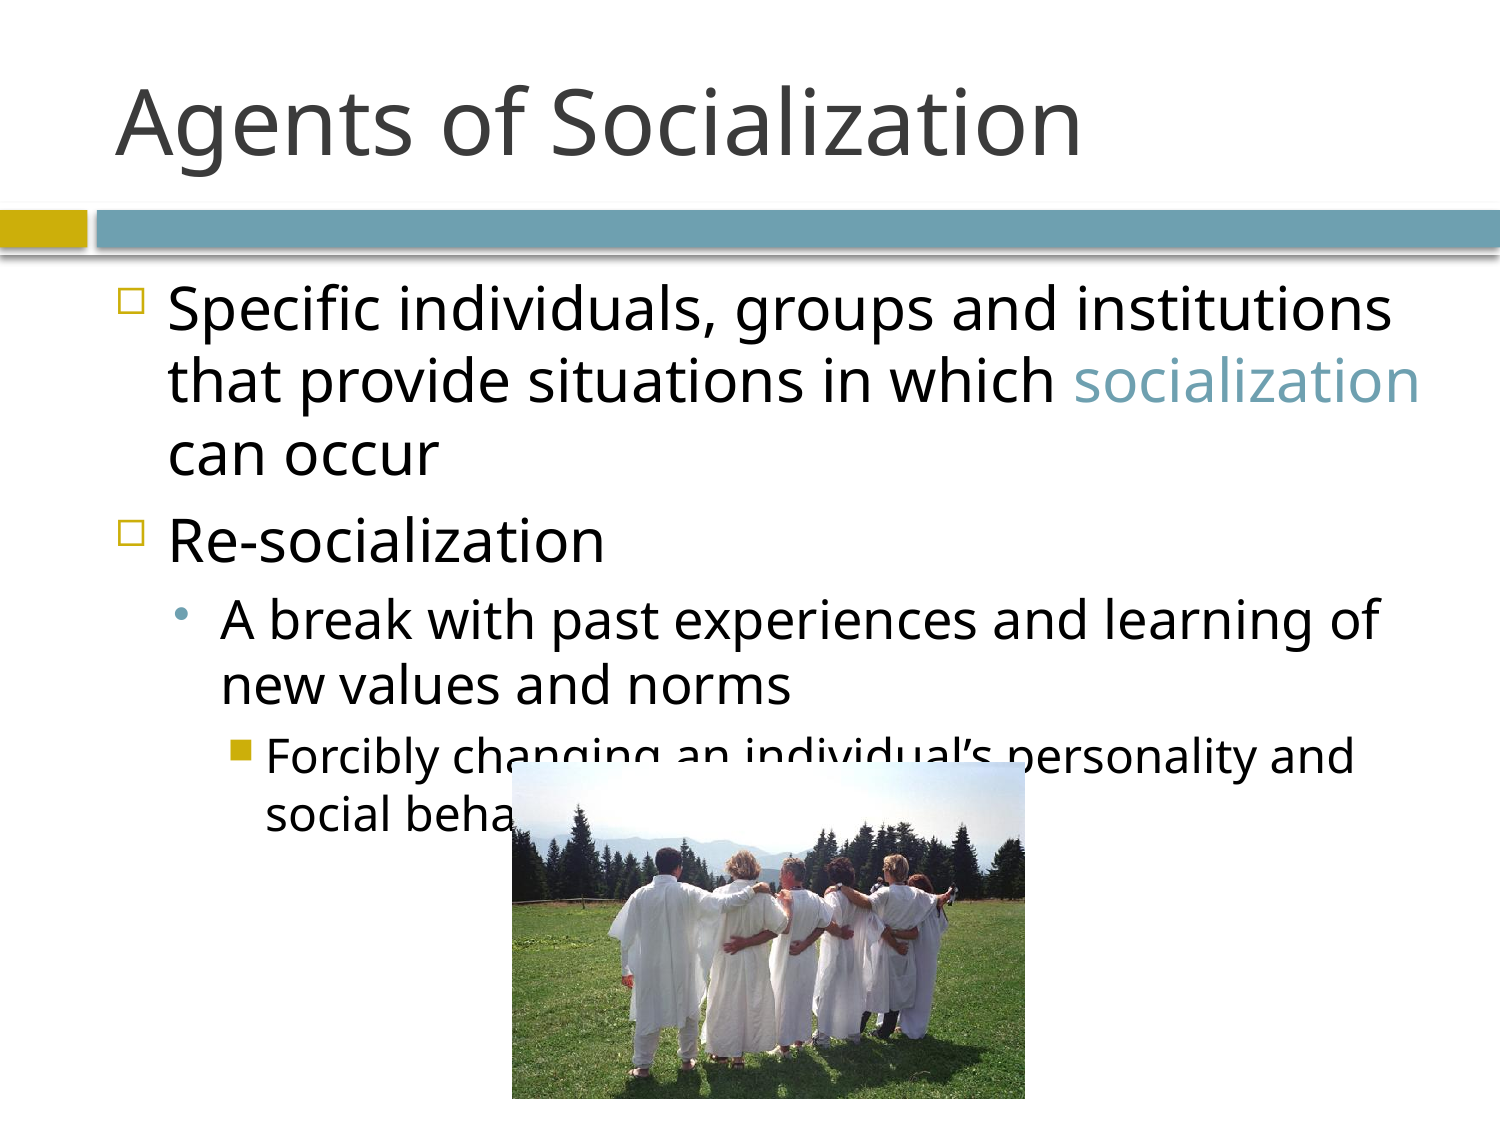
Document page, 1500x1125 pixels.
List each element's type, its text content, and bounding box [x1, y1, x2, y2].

title Agents of Socialization [100, 37, 1438, 200]
picture [512, 762, 1026, 1099]
list Specific individuals, groups and institutions that provide situations in which socialization can occur Re-socialization A break with past experiences and learning of new values and norms Forcibly changing an individual’s personality and social behavior [100, 262, 1438, 1000]
